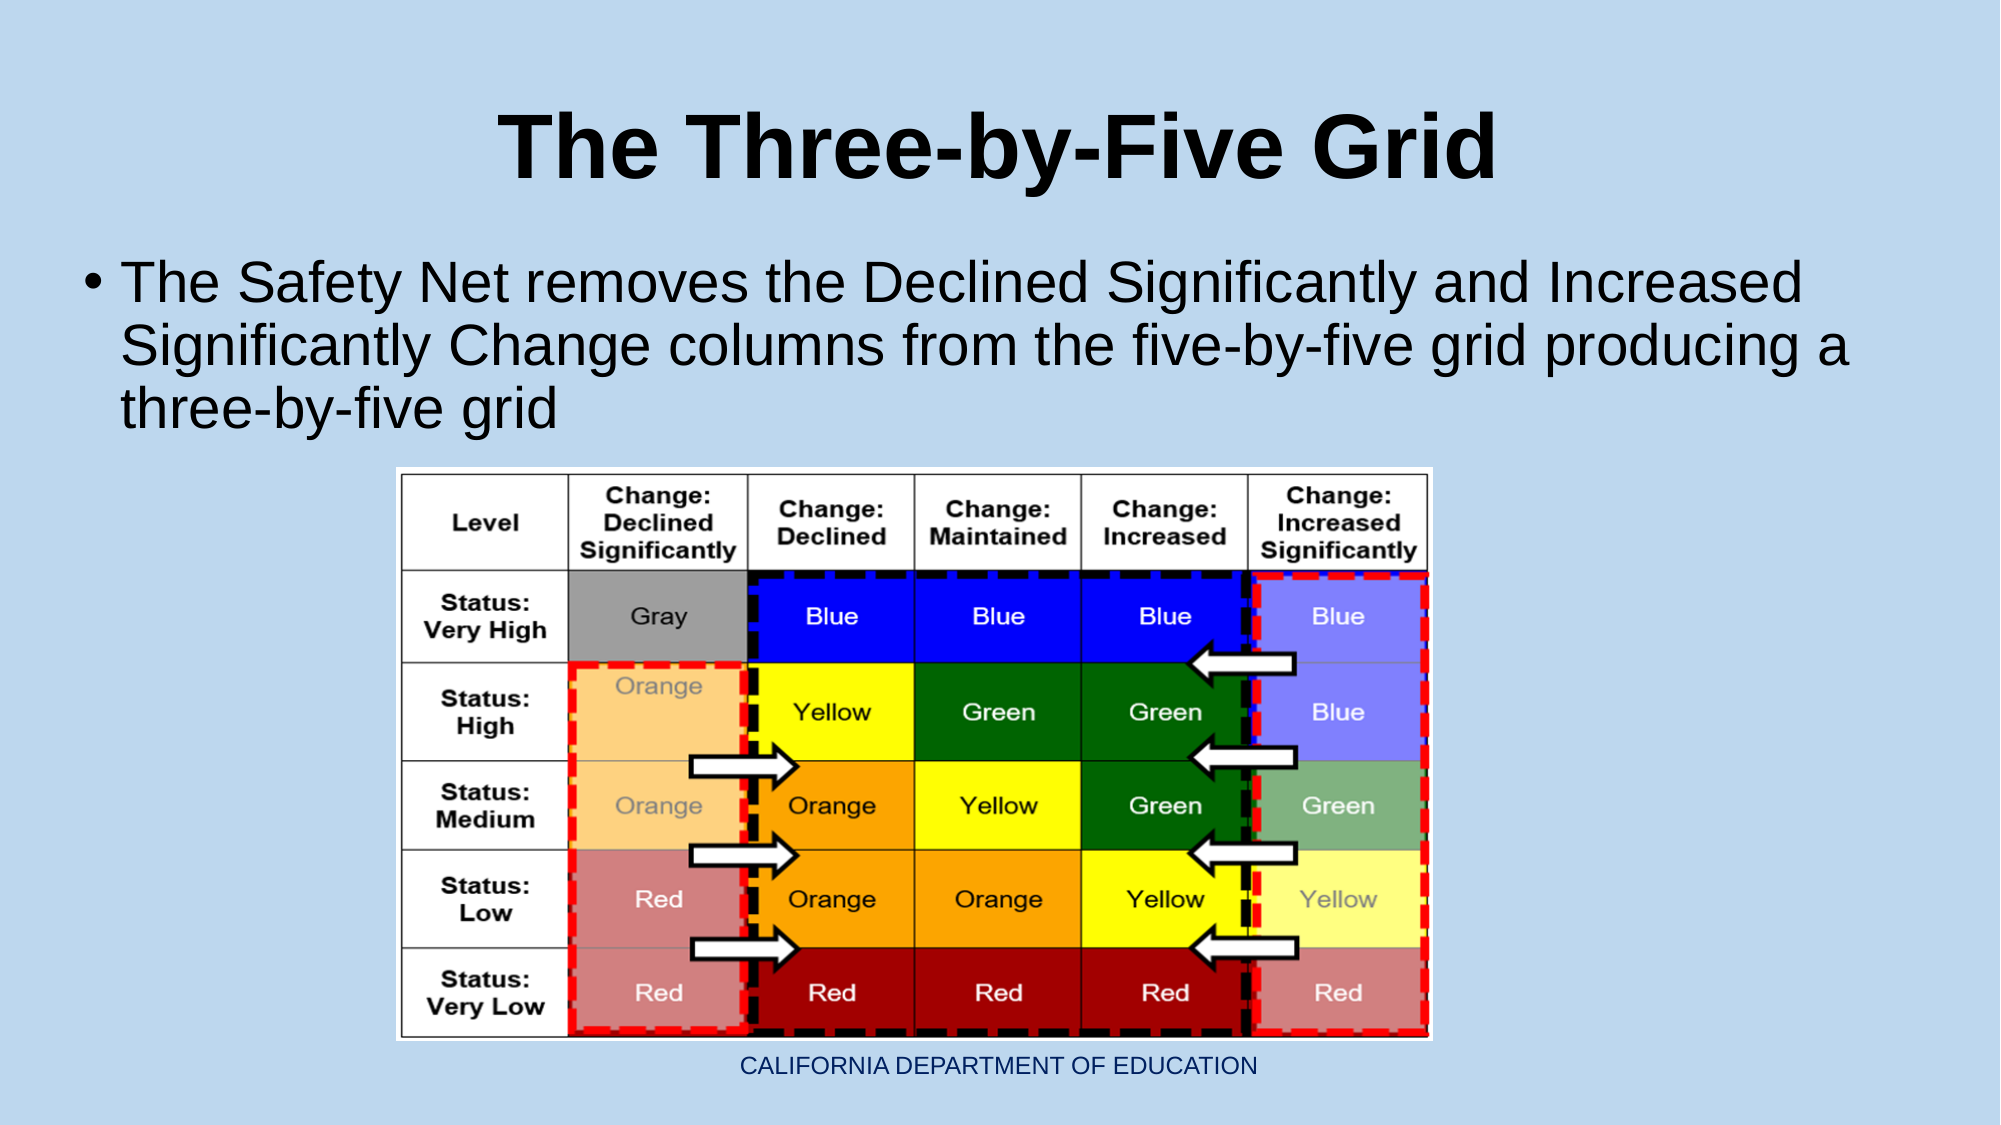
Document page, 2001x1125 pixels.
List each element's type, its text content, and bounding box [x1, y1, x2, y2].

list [396, 467, 1433, 1042]
list The Safety Net removes the Declined Significantly and Increased Significantly Change columns from the five-by-five grid producing a three-by-five grid [68, 245, 1954, 499]
title The Three-by-Five Grid [68, 27, 1931, 245]
